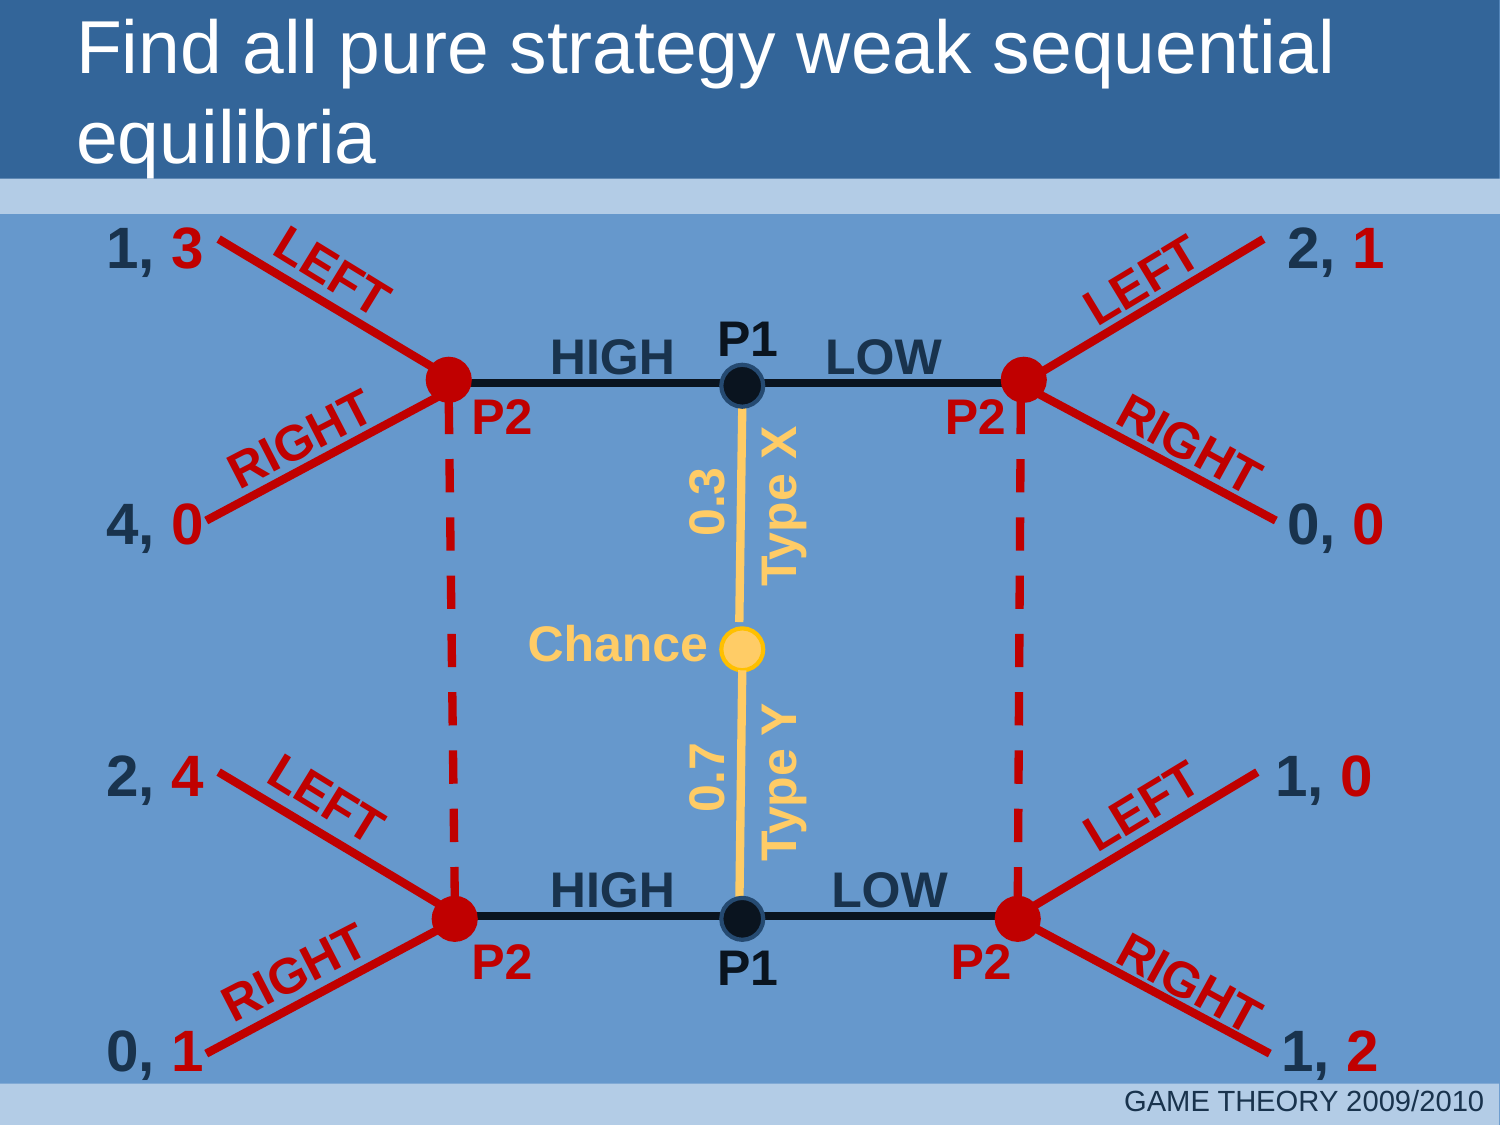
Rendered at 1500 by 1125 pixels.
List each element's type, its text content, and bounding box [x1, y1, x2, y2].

text_box GAME THEORY 2009/2010 [1109, 1075, 1500, 1125]
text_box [42, 202, 1447, 1092]
title Find all pure strategy weak sequential equilibria [60, 29, 1450, 148]
